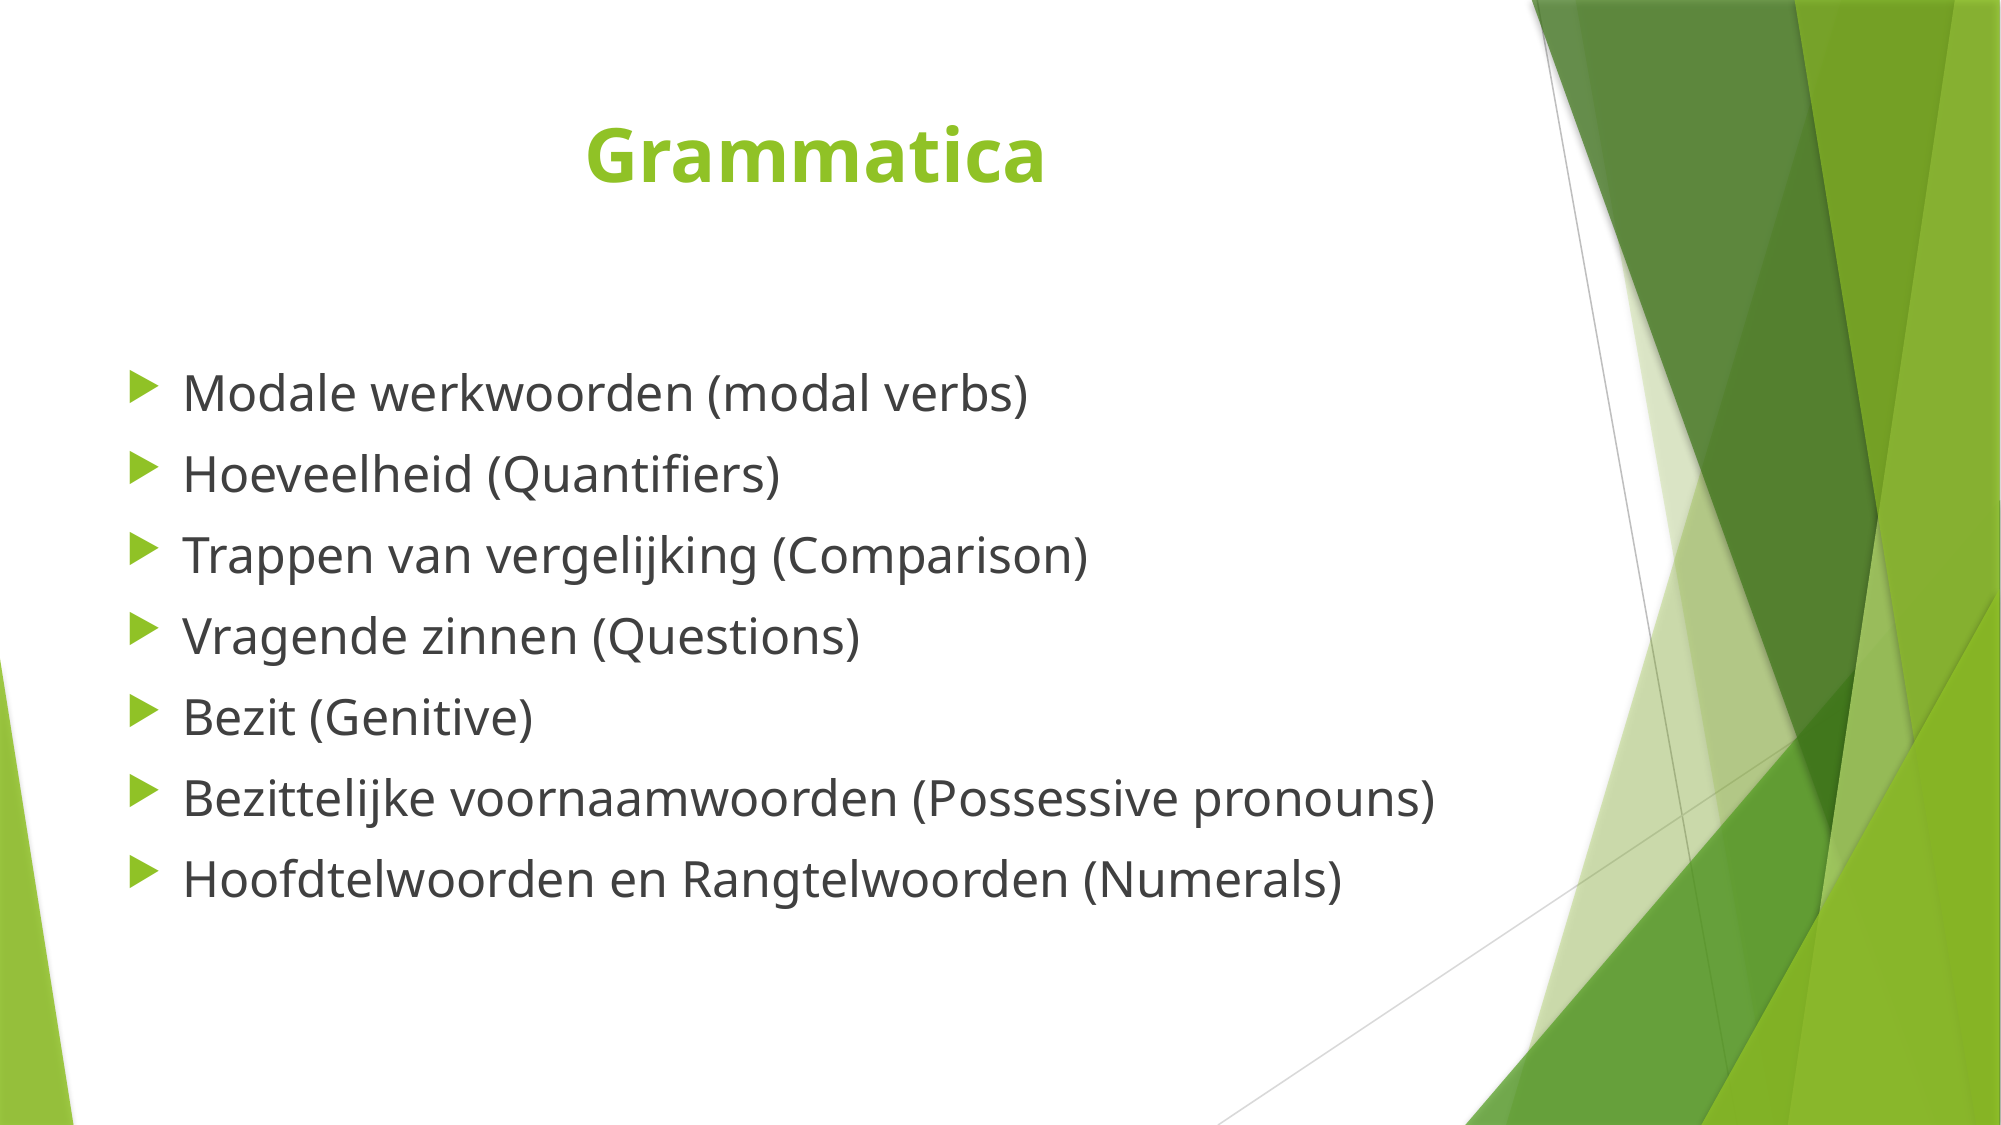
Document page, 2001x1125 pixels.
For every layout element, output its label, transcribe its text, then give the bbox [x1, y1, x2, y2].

title Grammatica [111, 99, 1522, 317]
list Modale werkwoorden (modal verbs) Hoeveelheid (Quantifiers) Trappen van vergelijking (Comparison) Vragende zinnen (Questions) Bezit (Genitive) Bezittelijke voornaamwoorden (Possessive pronouns) Hoofdtelwoorden en Rangtelwoorden (Numerals) [111, 354, 1522, 992]
